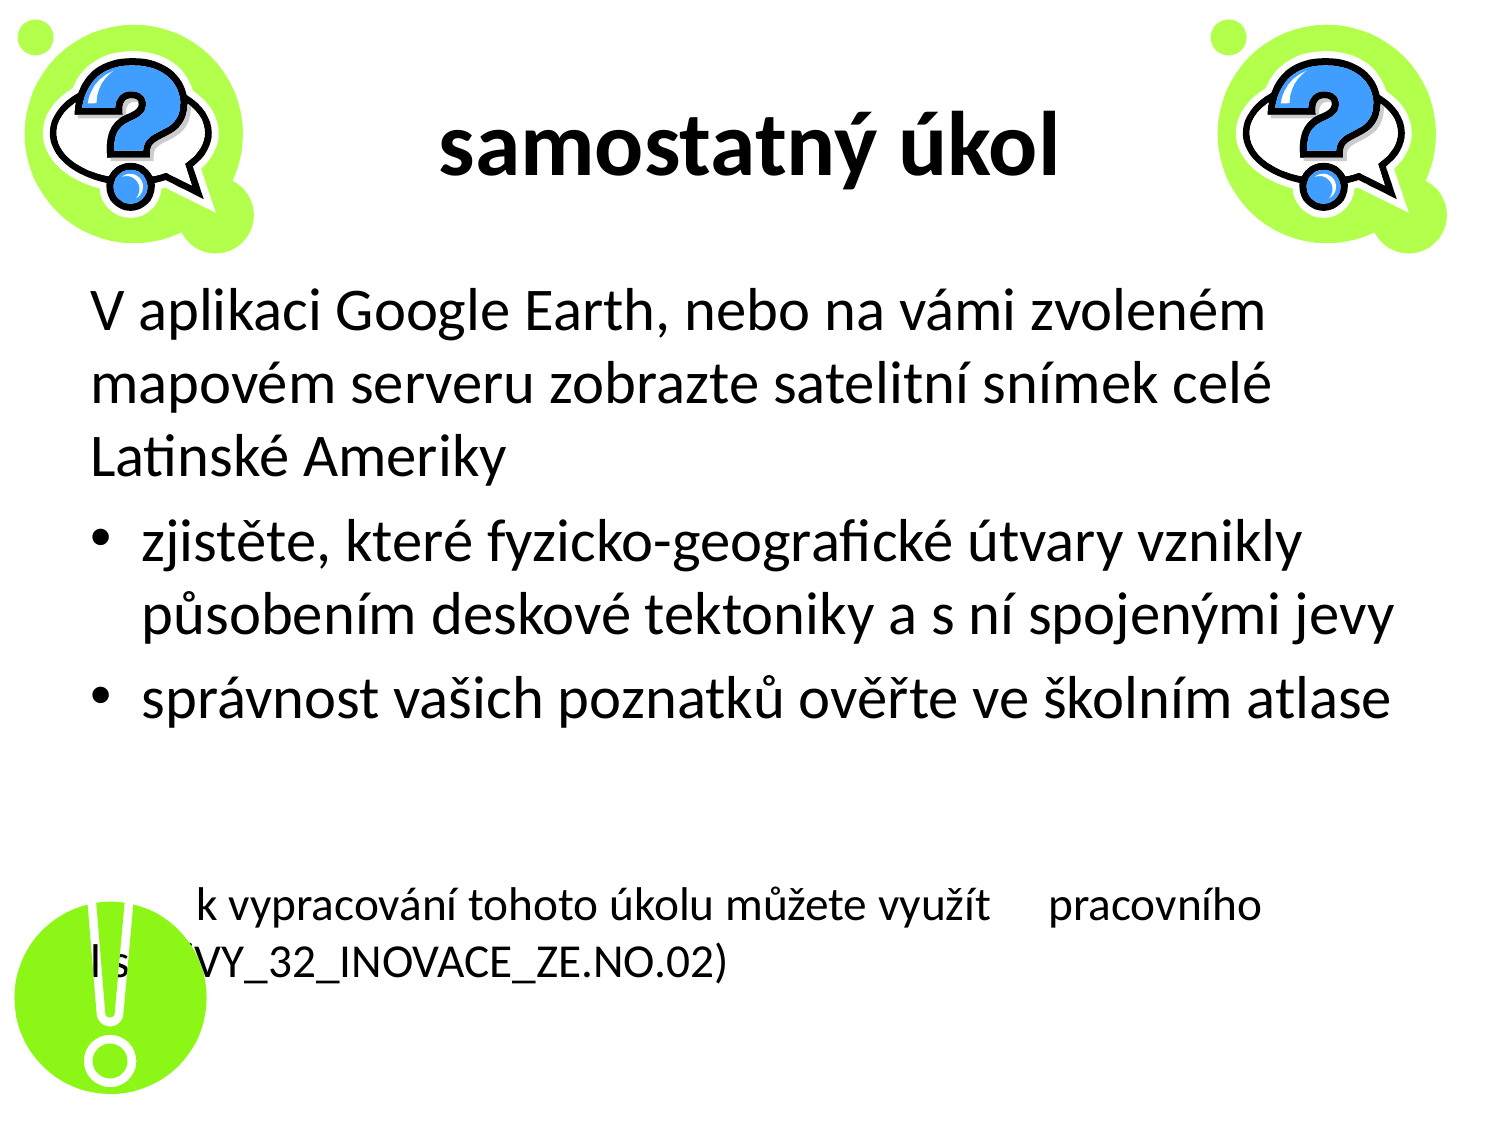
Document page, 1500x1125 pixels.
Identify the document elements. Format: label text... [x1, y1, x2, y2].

list V aplikaci Google Earth, nebo na vámi zvoleném mapovém serveru zobrazte satelitní snímek celé Latinské Ameriky zjistěte, které fyzicko-geografické útvary vznikly působením deskové tektoniky a s ní spojenými jevy správnost vašich poznatků ověřte ve školním atlase k vypracování tohoto úkolu můžete využít pracovního listu (VY_32_INOVACE_ZE.NO.02) [75, 262, 1425, 1071]
title samostatný úkol [260, 45, 1205, 233]
picture [14, 901, 207, 1095]
picture [1210, 19, 1448, 254]
picture [17, 19, 255, 254]
